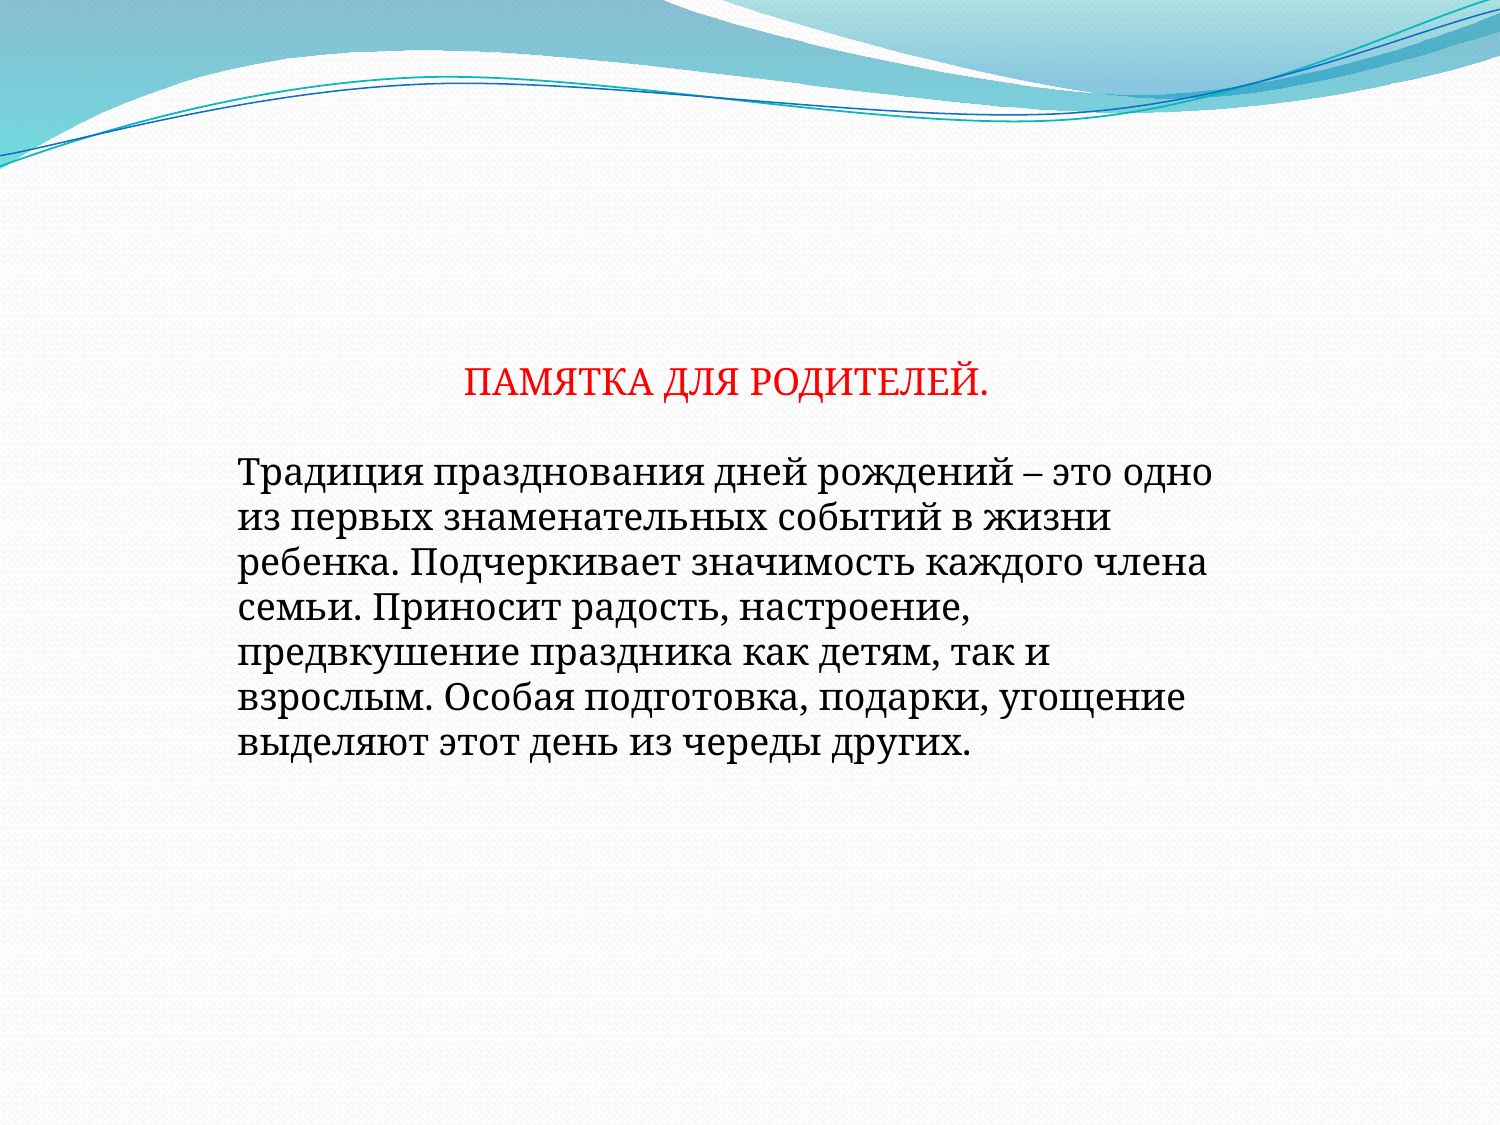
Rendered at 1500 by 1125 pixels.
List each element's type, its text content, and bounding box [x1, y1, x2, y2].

text_box ПАМЯТКА ДЛЯ РОДИТЕЛЕЙ. Традиция празднования дней рождений – это одно из первых знаменательных событий в жизни ребенка. Подчеркивает значимость каждого члена семьи. Приносит радость, настроение, предвкушение праздника как детям, так и взрослым. Особая подготовка, подарки, угощение выделяют этот день из череды других. [222, 350, 1231, 771]
